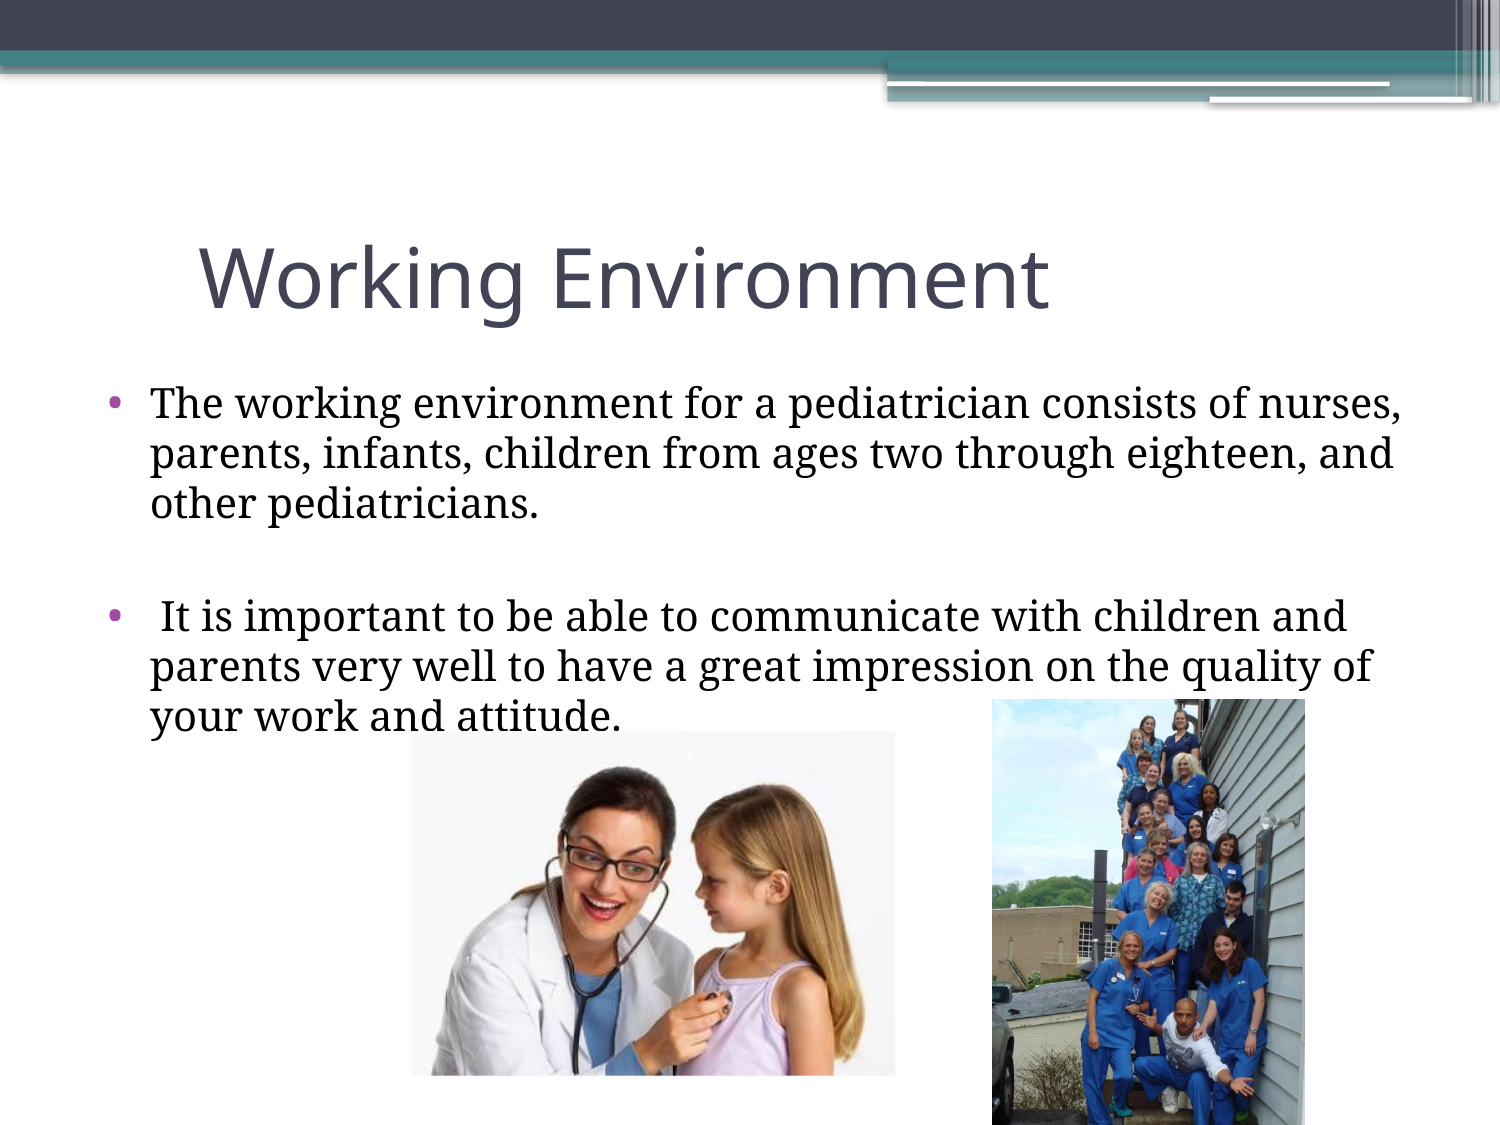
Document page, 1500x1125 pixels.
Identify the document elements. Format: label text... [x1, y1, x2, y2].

list The working environment for a pediatrician consists of nurses, parents, infants, children from ages two through eighteen, and other pediatricians. It is important to be able to communicate with children and parents very well to have a great impression on the quality of your work and attitude. [75, 368, 1425, 1079]
title Working Environment [75, 187, 1425, 363]
picture [362, 731, 915, 1108]
picture [991, 699, 1305, 1125]
